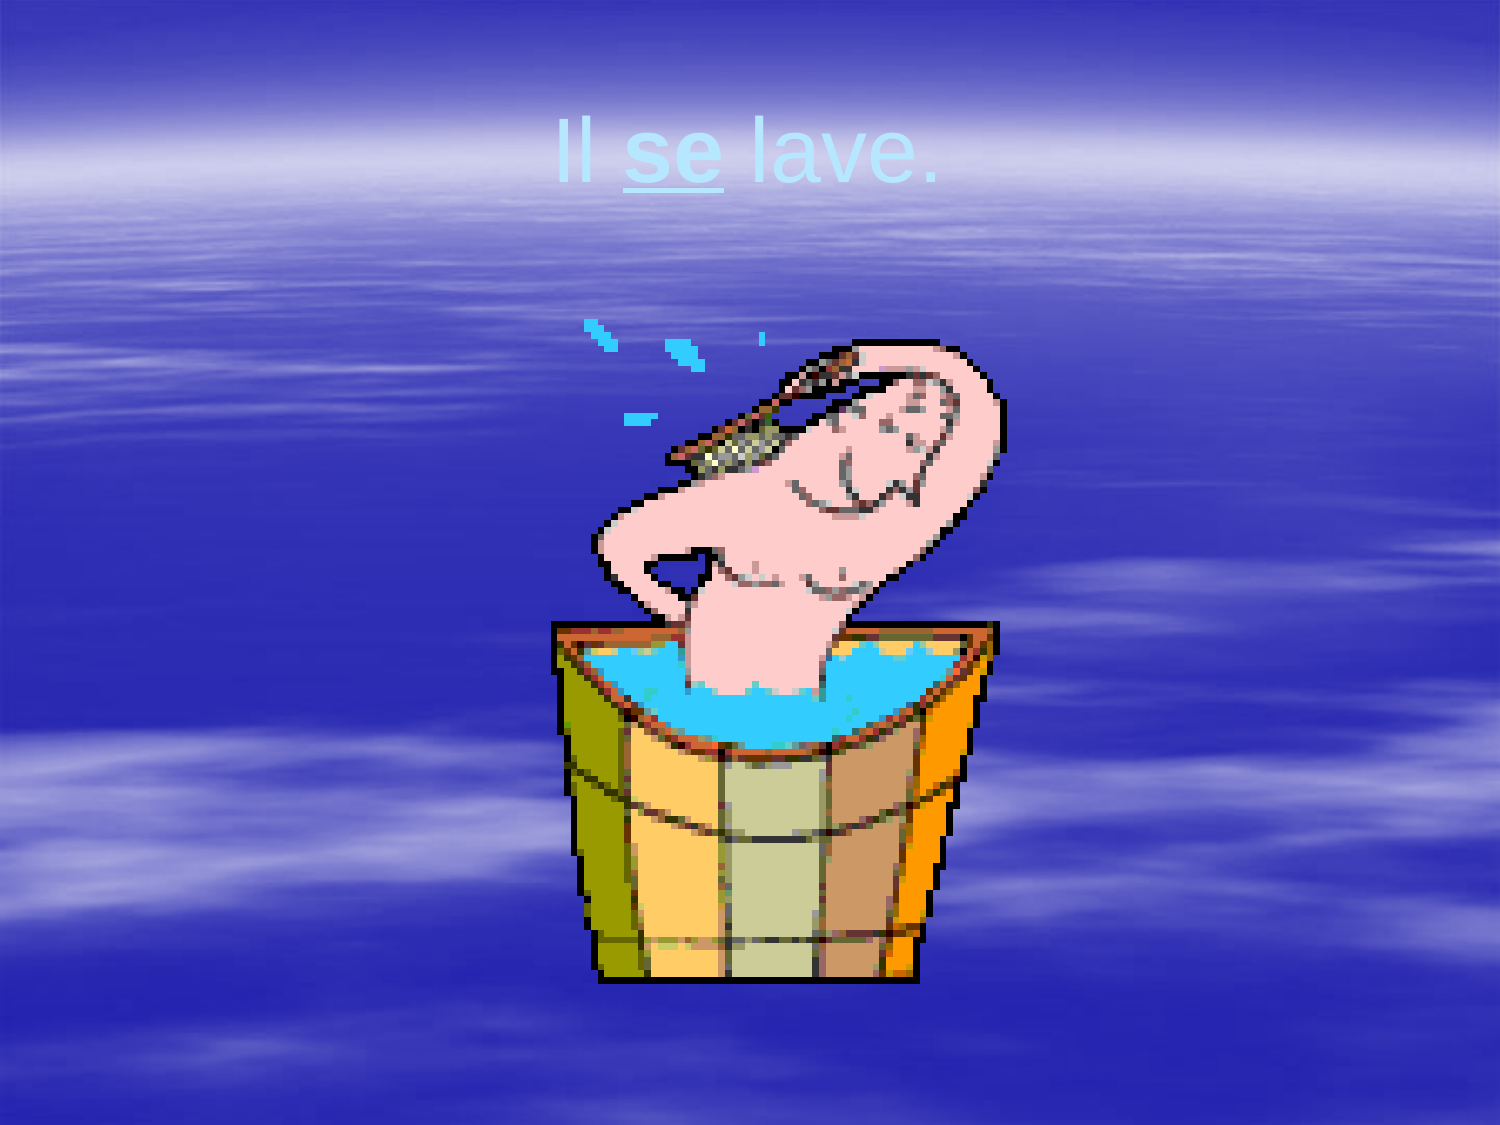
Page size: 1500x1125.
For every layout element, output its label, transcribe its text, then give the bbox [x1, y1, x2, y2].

picture [437, 299, 1176, 992]
title Il se lave. [49, 37, 1446, 255]
